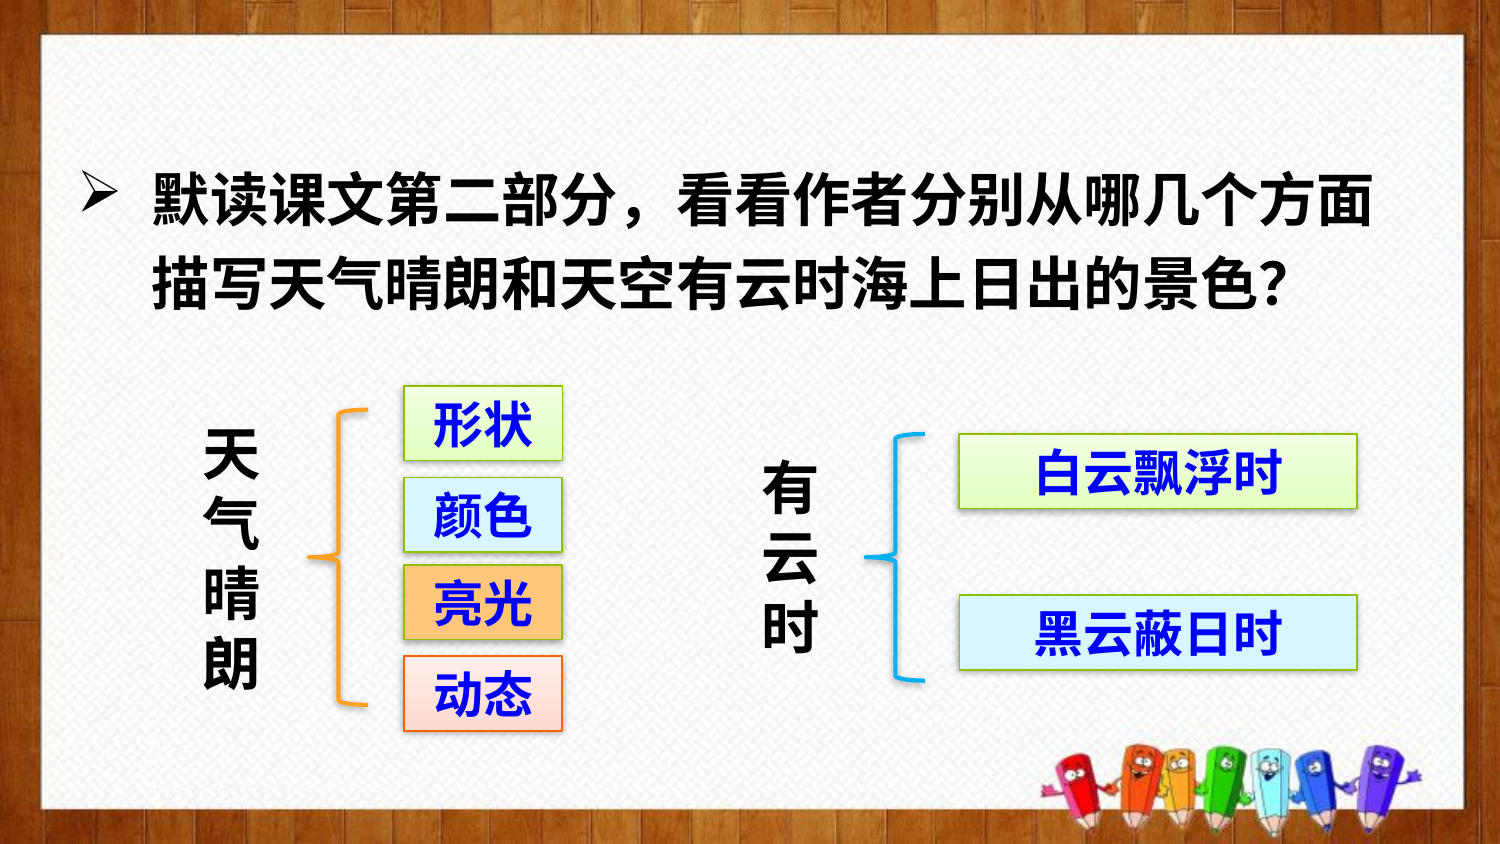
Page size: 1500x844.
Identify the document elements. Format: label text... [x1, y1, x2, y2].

text_box 默读课文第二部分，看看作者分别从哪几个方面描写天气晴朗和天空有云时海上日出的景色？ [62, 141, 1408, 325]
text_box 动态 [403, 655, 563, 732]
text_box 形状 [403, 385, 563, 461]
text_box 天气 晴朗 [187, 409, 330, 705]
text_box [863, 431, 925, 683]
text_box 有云时 [746, 443, 848, 669]
text_box 白云飘浮时 [958, 433, 1358, 509]
text_box 黑云蔽日时 [959, 594, 1358, 671]
text_box 亮光 [403, 564, 563, 640]
picture [0, 0, 1500, 844]
text_box [306, 407, 368, 708]
text_box 颜色 [403, 477, 563, 553]
